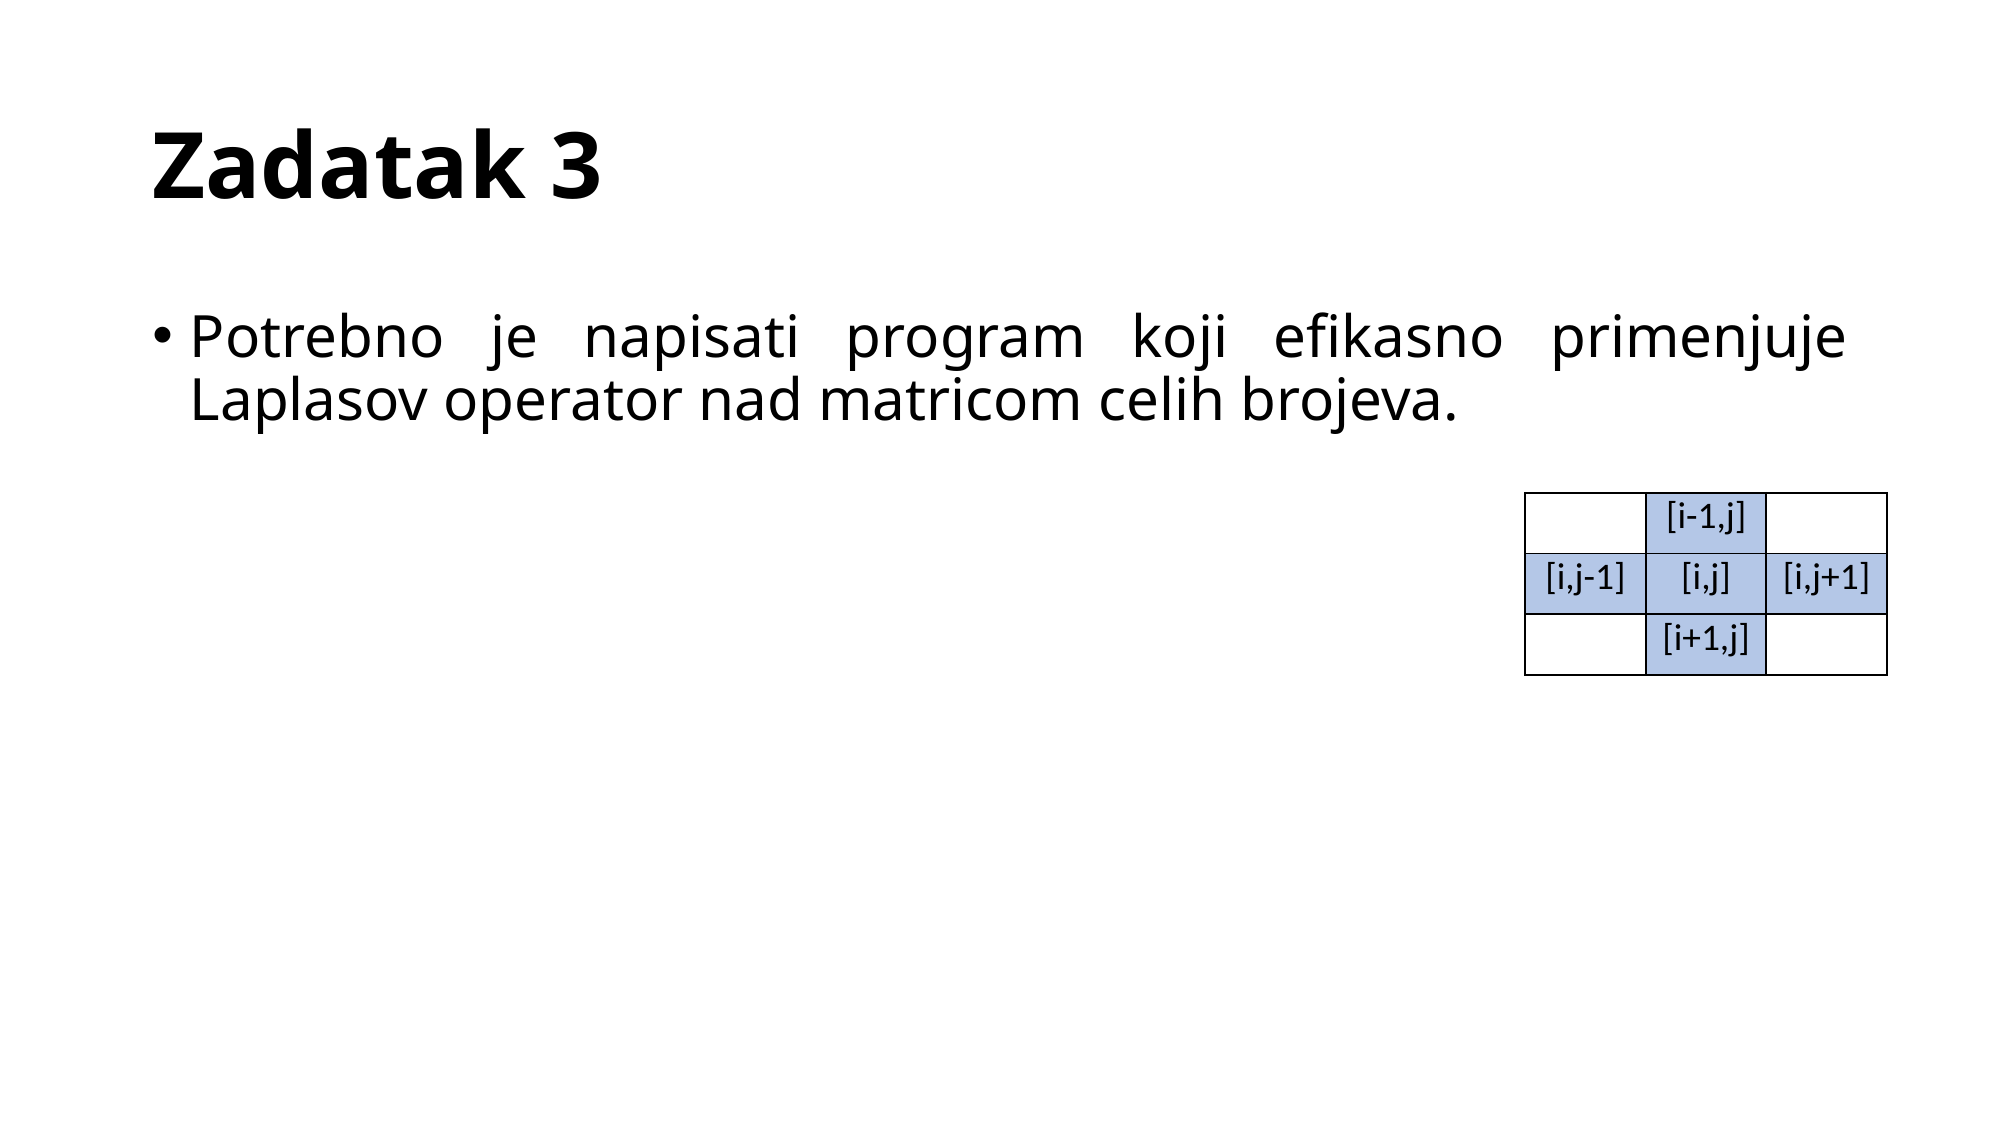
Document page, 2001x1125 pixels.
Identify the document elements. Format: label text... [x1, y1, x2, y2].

table_cell [i,j+1] [1767, 554, 1886, 613]
table_header [i-1,j] [1647, 494, 1765, 553]
table_header [1526, 494, 1645, 553]
table_cell [i,j-1] [1526, 554, 1645, 613]
table_cell [i+1,j] [1647, 615, 1765, 674]
title Zadatak 3 [137, 59, 1863, 278]
table_cell [1767, 615, 1886, 674]
table_header [1767, 494, 1886, 553]
list Potrebno je napisati program koji efikasno primenjuje Laplasov operator nad matricom celih brojeva. [137, 299, 1863, 1014]
table_cell [1526, 615, 1645, 674]
table_cell [i,j] [1647, 554, 1765, 613]
